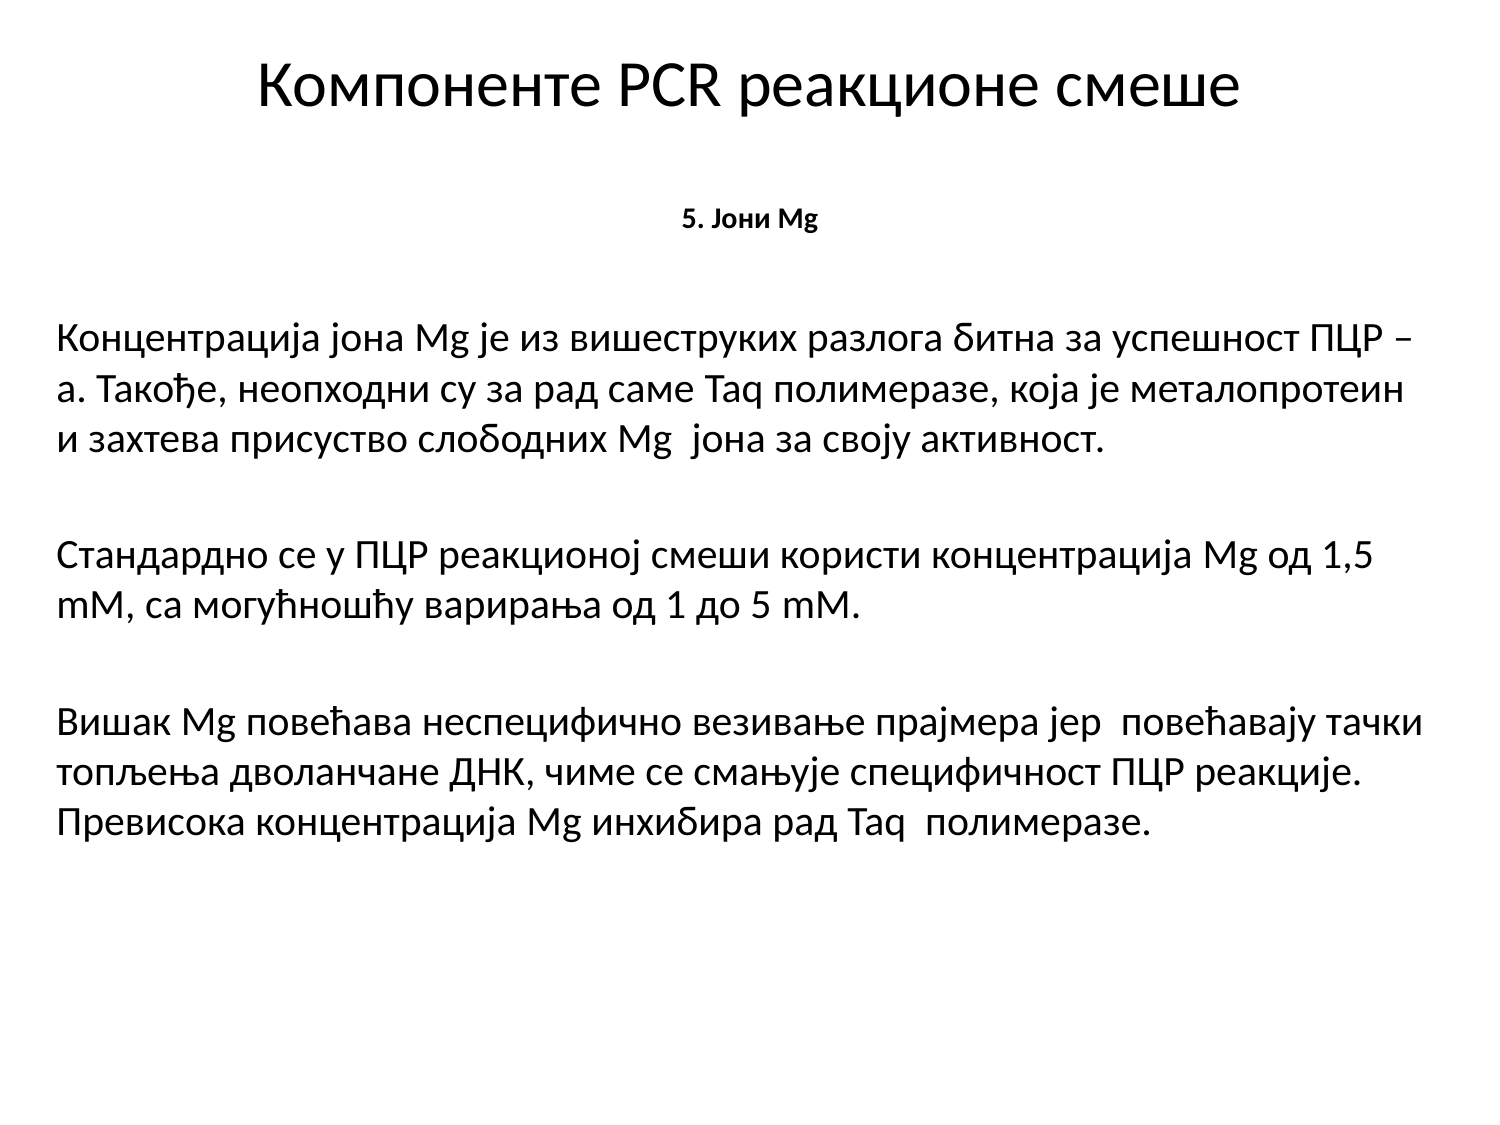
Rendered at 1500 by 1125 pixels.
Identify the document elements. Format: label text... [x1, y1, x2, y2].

title Компоненте PCR реакционе смеше 5. Јони Mg [112, 30, 1388, 244]
subtitle Концентрација јона Mg је из вишеструких разлога битна за успешност ПЦР – а. Такође, неопходни су за рад саме Taq полимеразе, која је металопротеин и захтева присуство слободних Mg јона за своју активност. Стандардно се у ПЦР реакционој смеши користи концентрација Mg од 1,5 mM, са могућношћу варирања од 1 до 5 mM. Вишак Mg повећава неспецифично везивање прајмера јер повећавају тачки топљења дволанчане ДНК, чиме се смањује специфичност ПЦР реакције. Превисока концентрација Mg инхибира рад Taq полимеразе. [41, 302, 1447, 1125]
